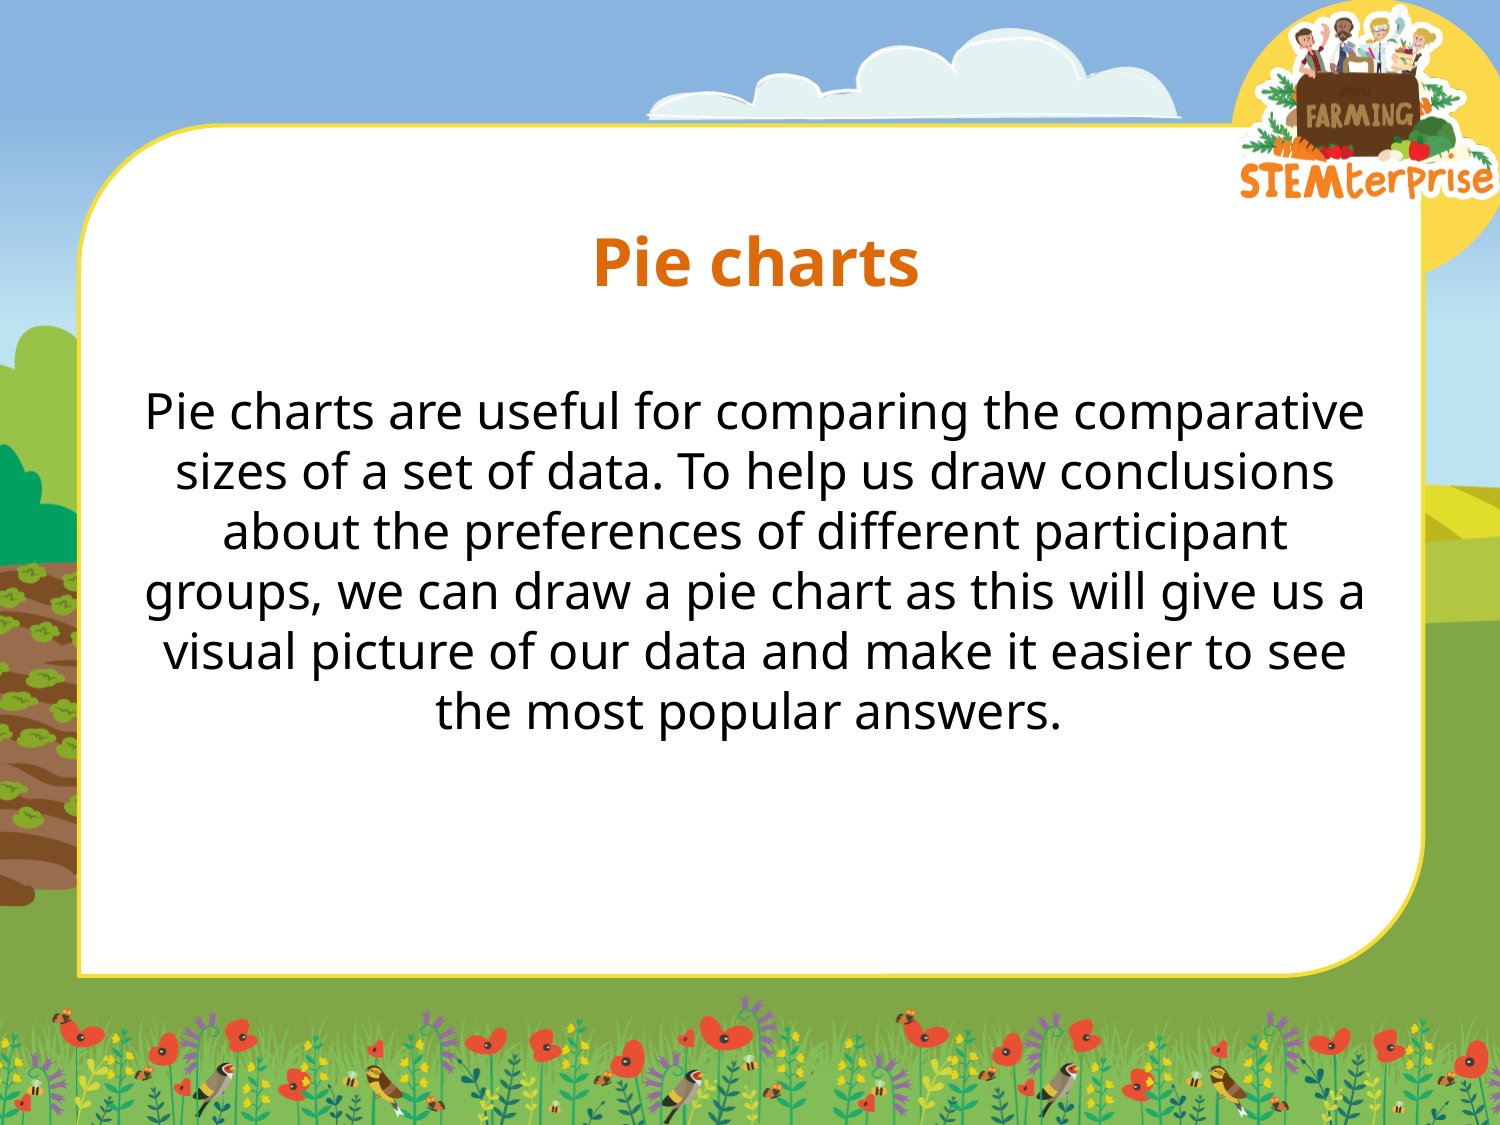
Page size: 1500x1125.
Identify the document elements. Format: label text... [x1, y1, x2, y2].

text_box [76, 123, 1426, 978]
text_box Pie charts Pie charts are useful for comparing the comparative sizes of a set of data. To help us draw conclusions about the preferences of different participant groups, we can draw a pie chart as this will give us a visual picture of our data and make it easier to see the most popular answers. [123, 172, 1388, 748]
picture [0, 0, 1500, 1125]
